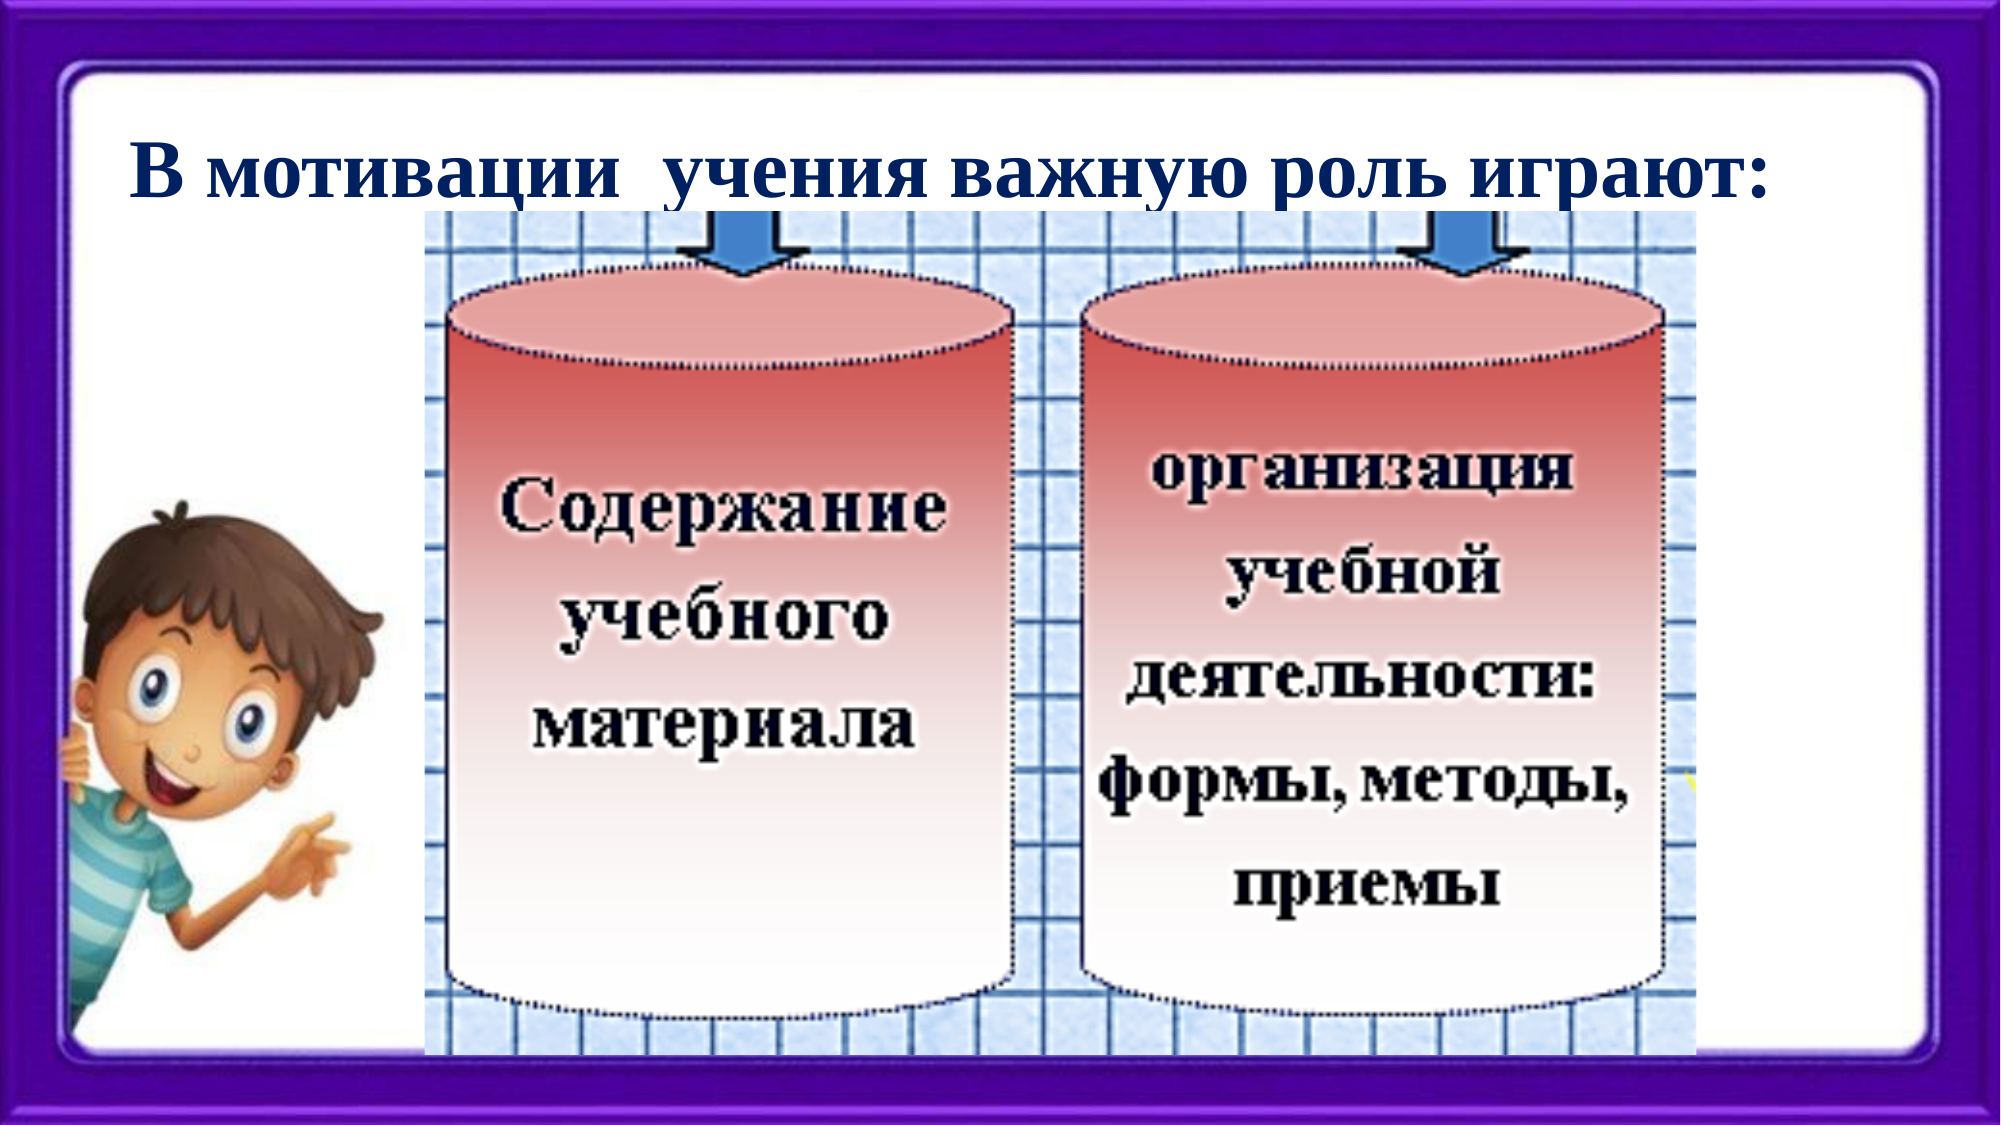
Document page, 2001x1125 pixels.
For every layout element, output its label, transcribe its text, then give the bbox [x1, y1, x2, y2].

title В мотивации учения важную роль играют: [78, 60, 1847, 222]
picture [0, 0, 2001, 1125]
